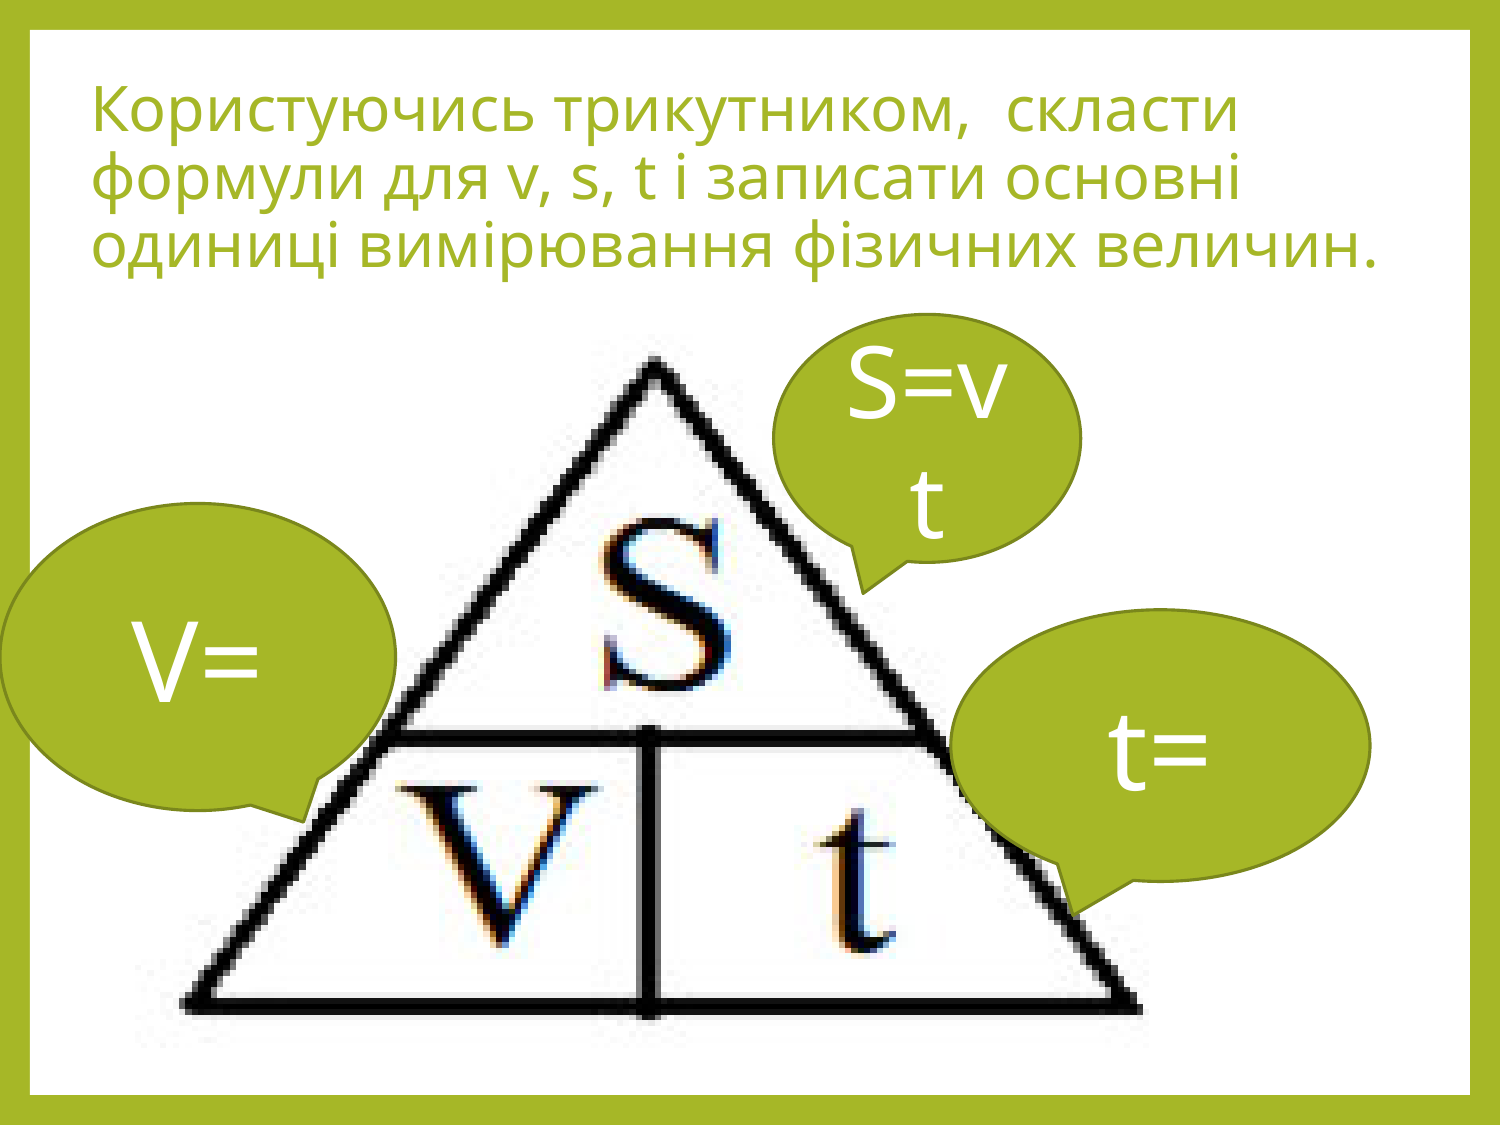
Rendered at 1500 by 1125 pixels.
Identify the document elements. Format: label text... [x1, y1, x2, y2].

title Користуючись трикутником, скласти формули для v, s, t і записати основні одиниці вимірювання фізичних величин. [75, 55, 1425, 303]
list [135, 290, 1188, 1071]
